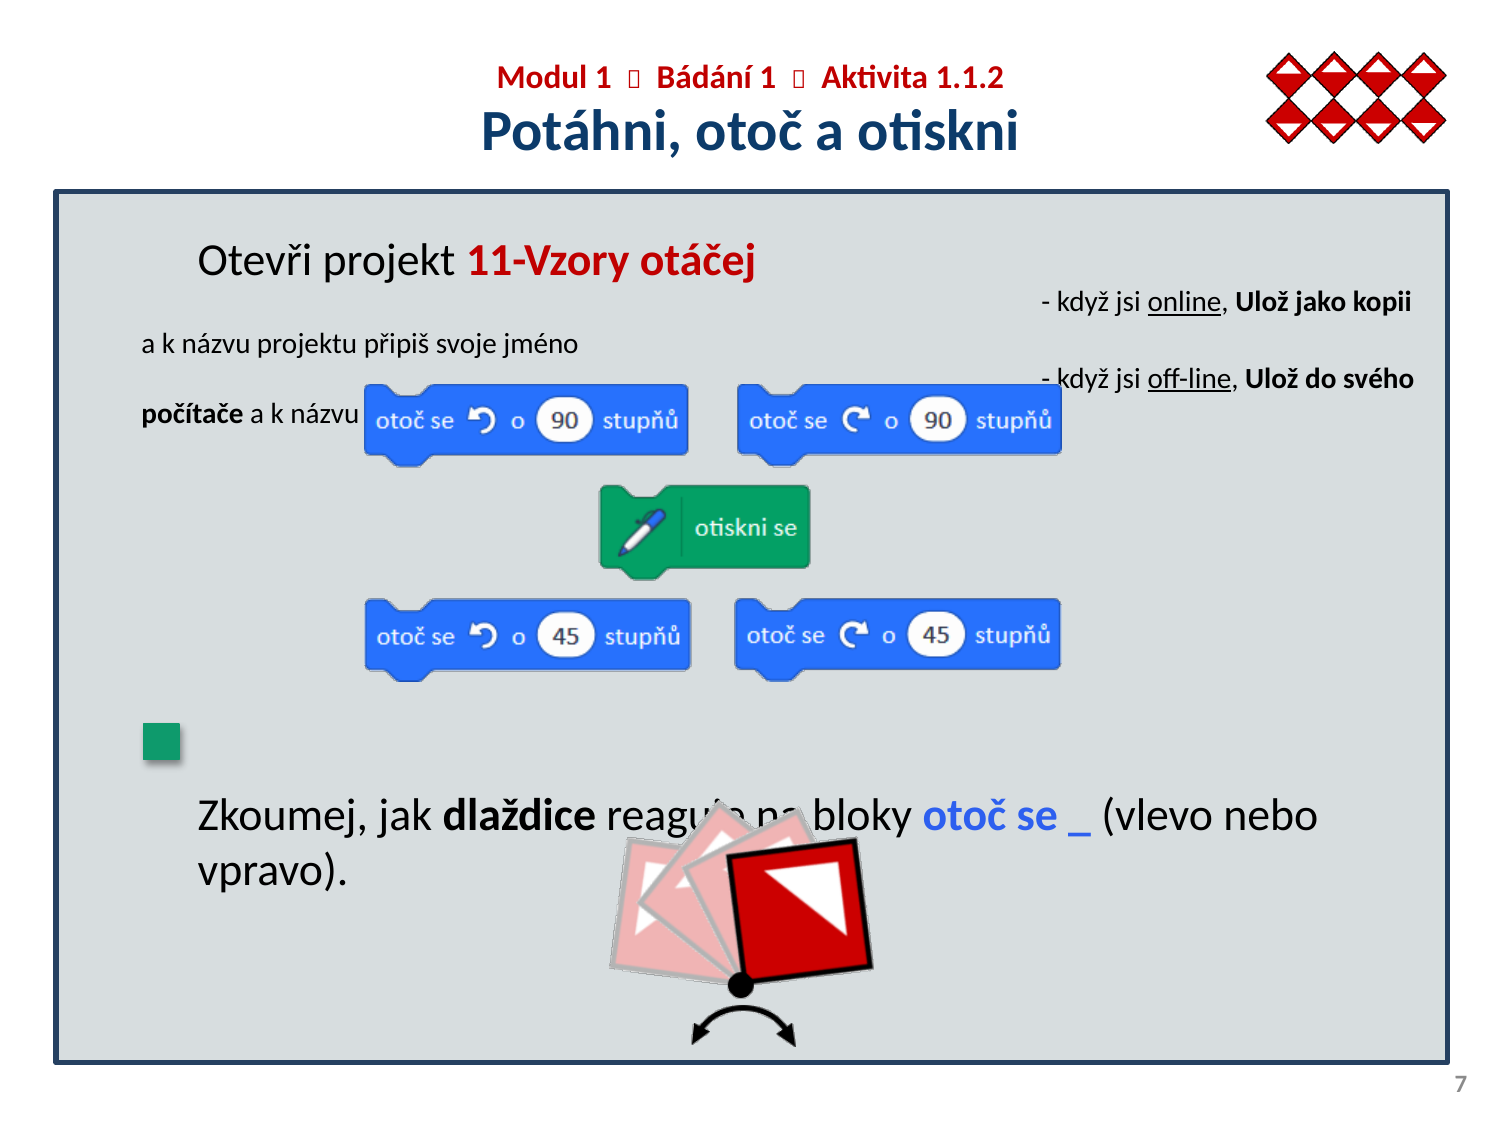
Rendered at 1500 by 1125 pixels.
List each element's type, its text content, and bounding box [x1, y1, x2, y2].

picture [364, 384, 1062, 682]
text_box Modul 1  Bádání 1  Aktivita 1.1.2 Potáhni, otoč a otiskni [187, 47, 1314, 170]
text_box [143, 723, 180, 760]
picture [608, 799, 875, 1047]
slide_number 7 [1219, 1062, 1483, 1104]
text_box Otevři projekt 11-Vzory otáčej - když jsi online, Ulož jako kopii a k názvu projektu připiš svoje jméno - když jsi off-line, Ulož do svého počítače a k názvu připiš svoje jméno Zkoumej, jak dlaždice reaguje na bloky otoč se _ (vlevo nebo vpravo). [54, 189, 1449, 1065]
picture [1265, 51, 1447, 144]
